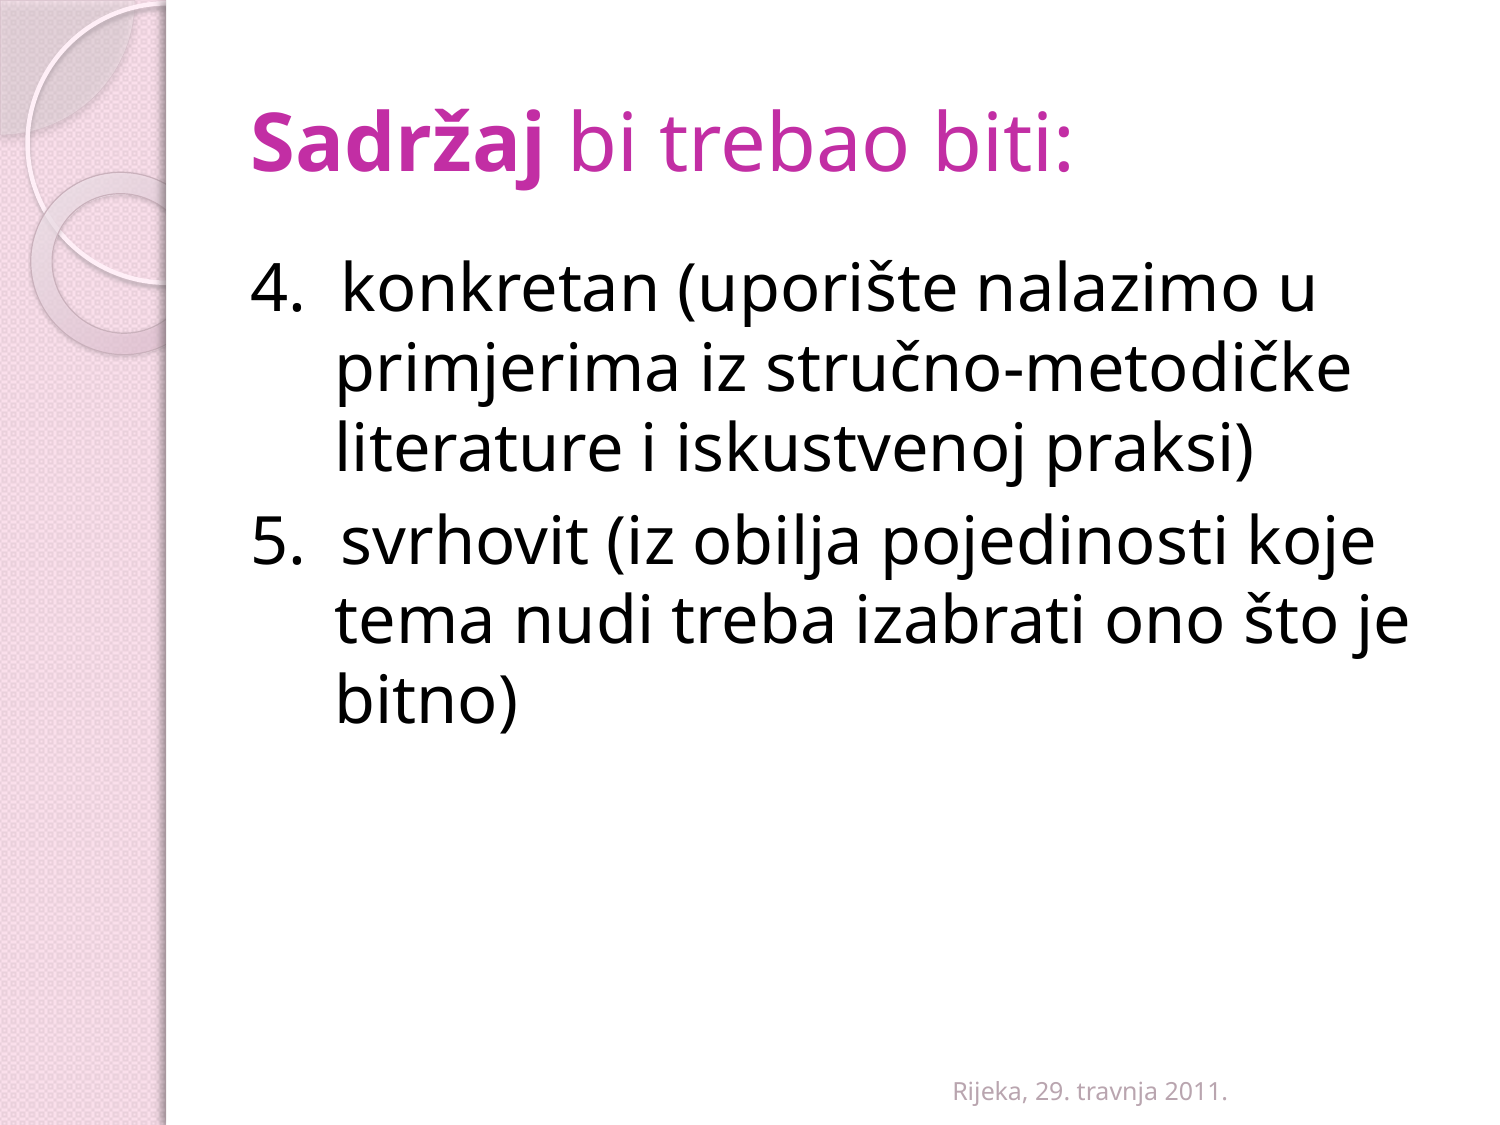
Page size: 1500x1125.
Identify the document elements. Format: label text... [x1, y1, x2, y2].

list 4. konkretan (uporište nalazimo u primjerima iz stručno-metodičke literature i iskustvenoj praksi) 5. svrhovit (iz obilja pojedinosti koje tema nudi treba izabrati ono što je bitno) [235, 237, 1466, 1026]
footer Rijeka, 29. travnja 2011. [937, 1034, 1413, 1113]
title Sadržaj bi trebao biti: [235, 45, 1466, 233]
